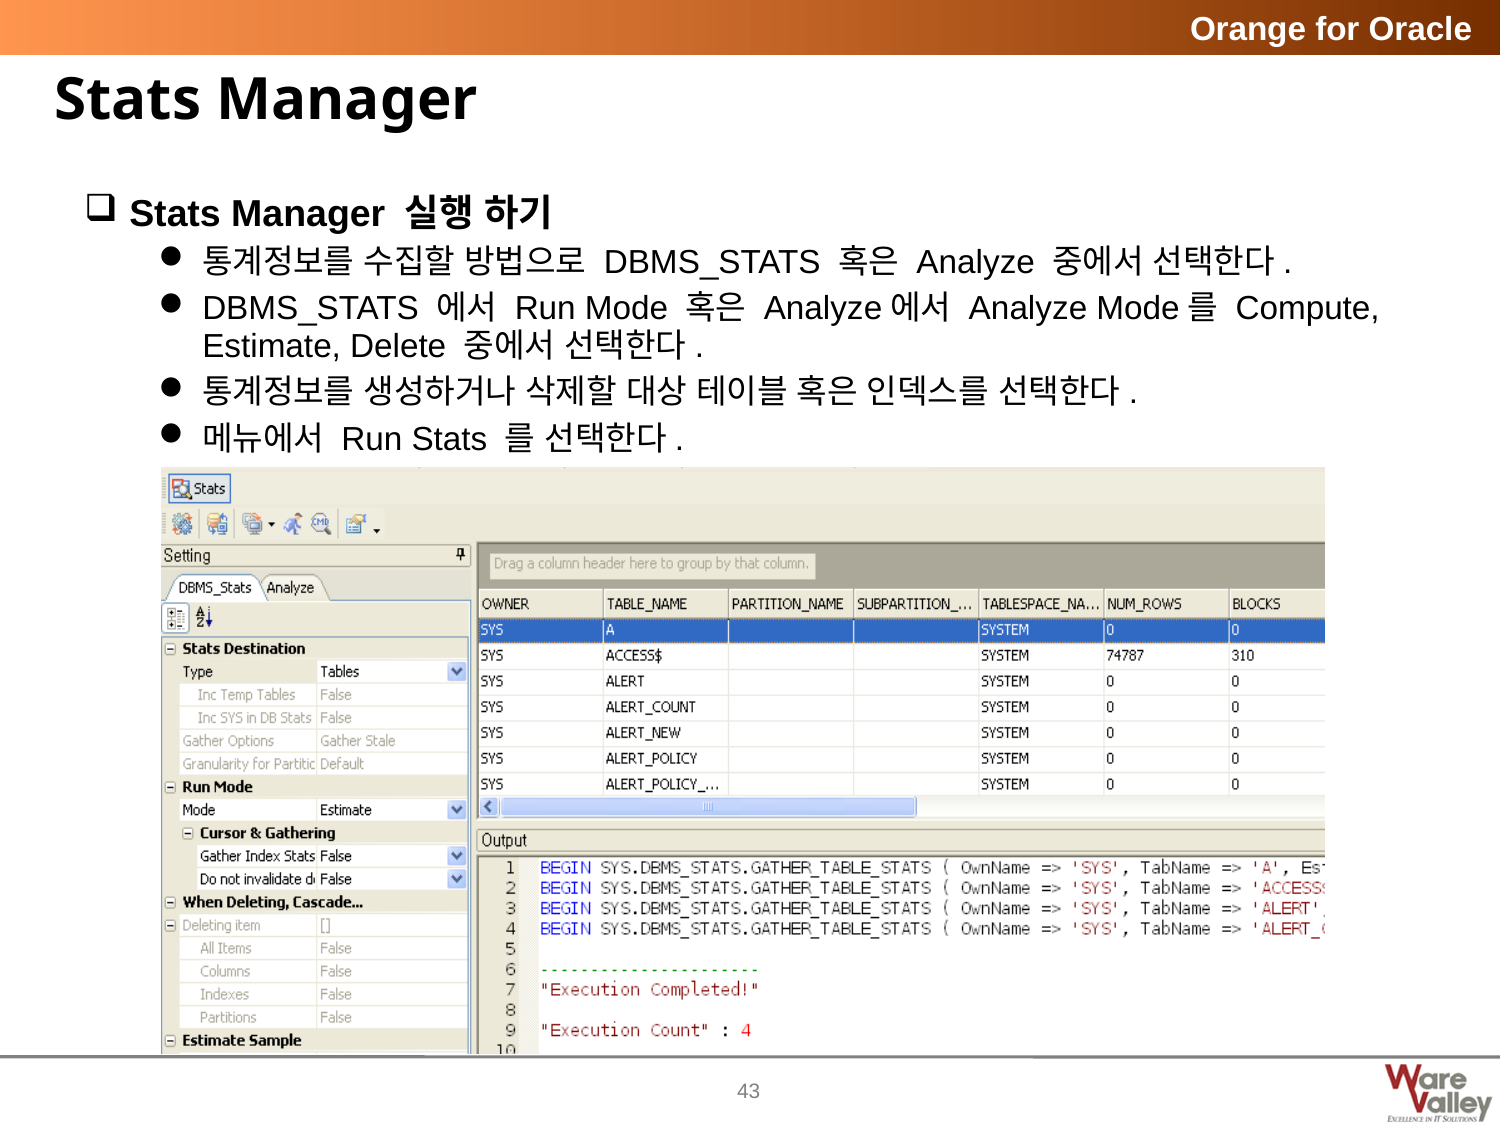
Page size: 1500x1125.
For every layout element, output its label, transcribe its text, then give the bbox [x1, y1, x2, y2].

picture [1376, 1060, 1500, 1125]
picture [160, 467, 1325, 1055]
list Stats Manager 실행 하기 통계정보를 수집할 방법으로 DBMS_STATS 혹은 Analyze 중에서 선택한다. DBMS_STATS 에서 Run Mode 혹은 Analyze에서 Analyze Mode를 Compute, Estimate, Delete 중에서 선택한다. 통계정보를 생성하거나 삭제할 대상 테이블 혹은 인덱스를 선택한다. 메뉴에서 Run Stats 를 선택한다. [69, 184, 1459, 1012]
title Stats Manager [39, 54, 1461, 150]
